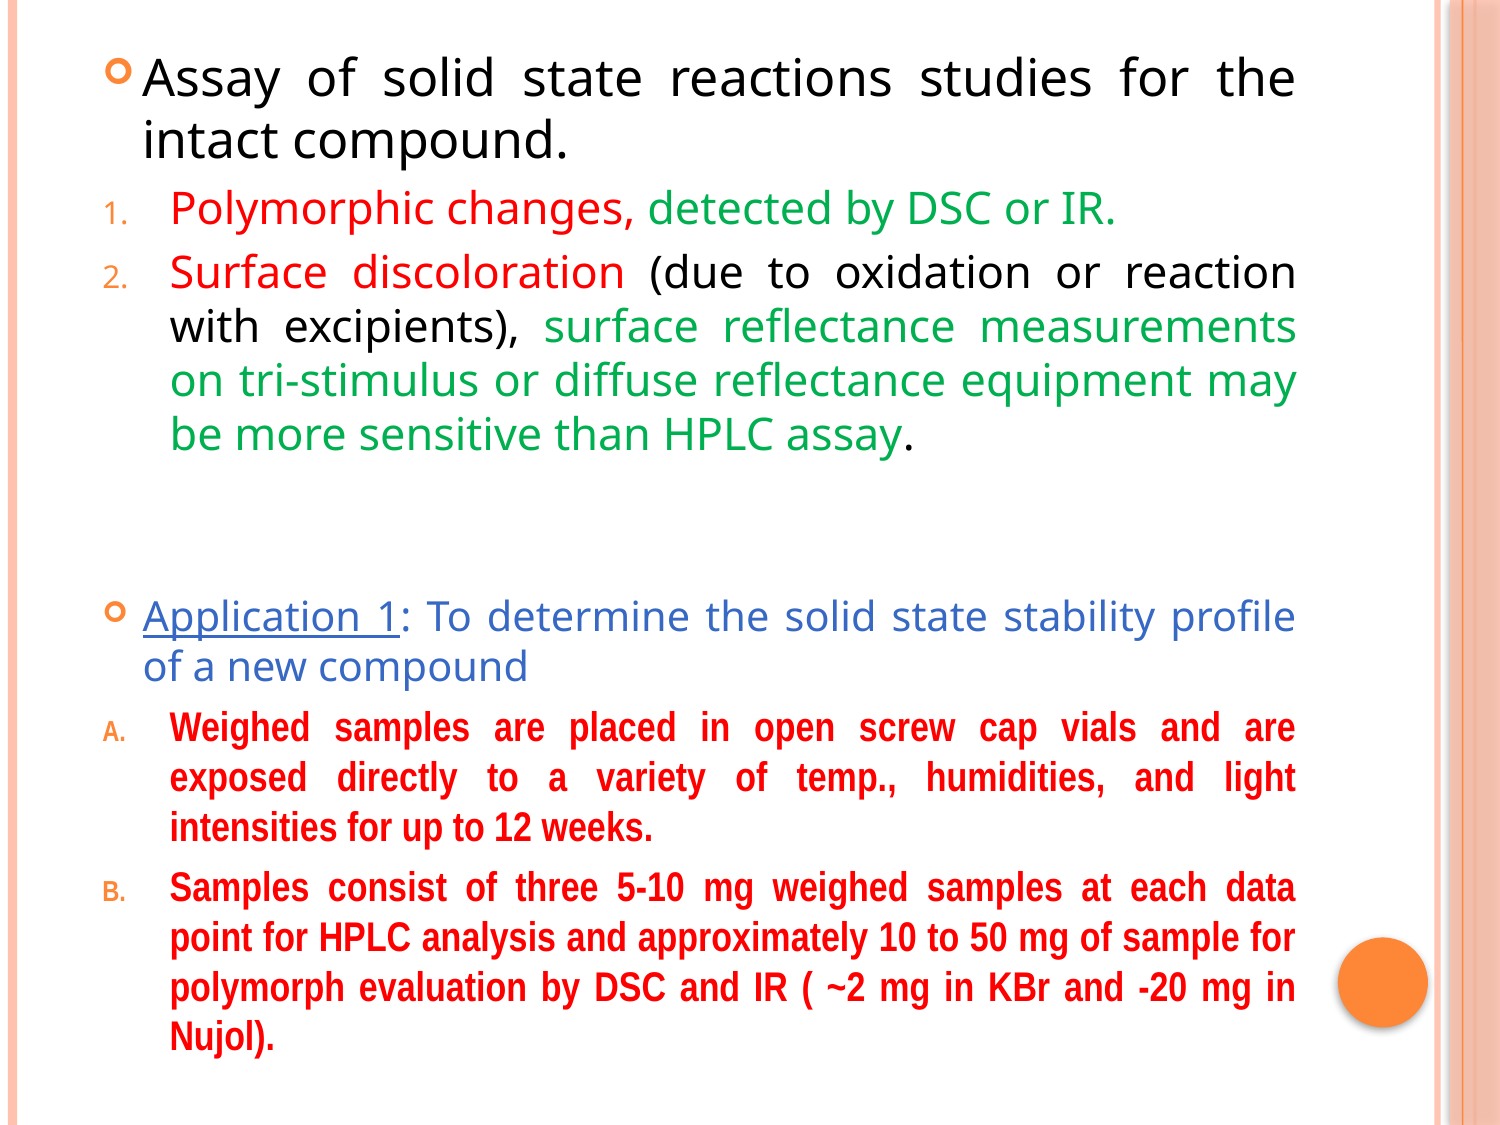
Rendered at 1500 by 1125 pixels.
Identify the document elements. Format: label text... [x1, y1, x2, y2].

list Assay of solid state reactions studies for the intact compound. Polymorphic changes, detected by DSC or IR. Surface discoloration (due to oxidation or reaction with excipients), surface reflectance measurements on tri-stimulus or diffuse reflectance equipment may be more sensitive than HPLC assay. Application 1: To determine the solid state stability profile of a new compound Weighed samples are placed in open screw cap vials and are exposed directly to a variety of temp., humidities, and light intensities for up to 12 weeks. Samples consist of three 5-10 mg weighed samples at each data point for HPLC analysis and approximately 10 to 50 mg of sample for polymorph evaluation by DSC and IR ( ~2 mg in KBr and -20 mg in Nujol). [87, 37, 1313, 1088]
